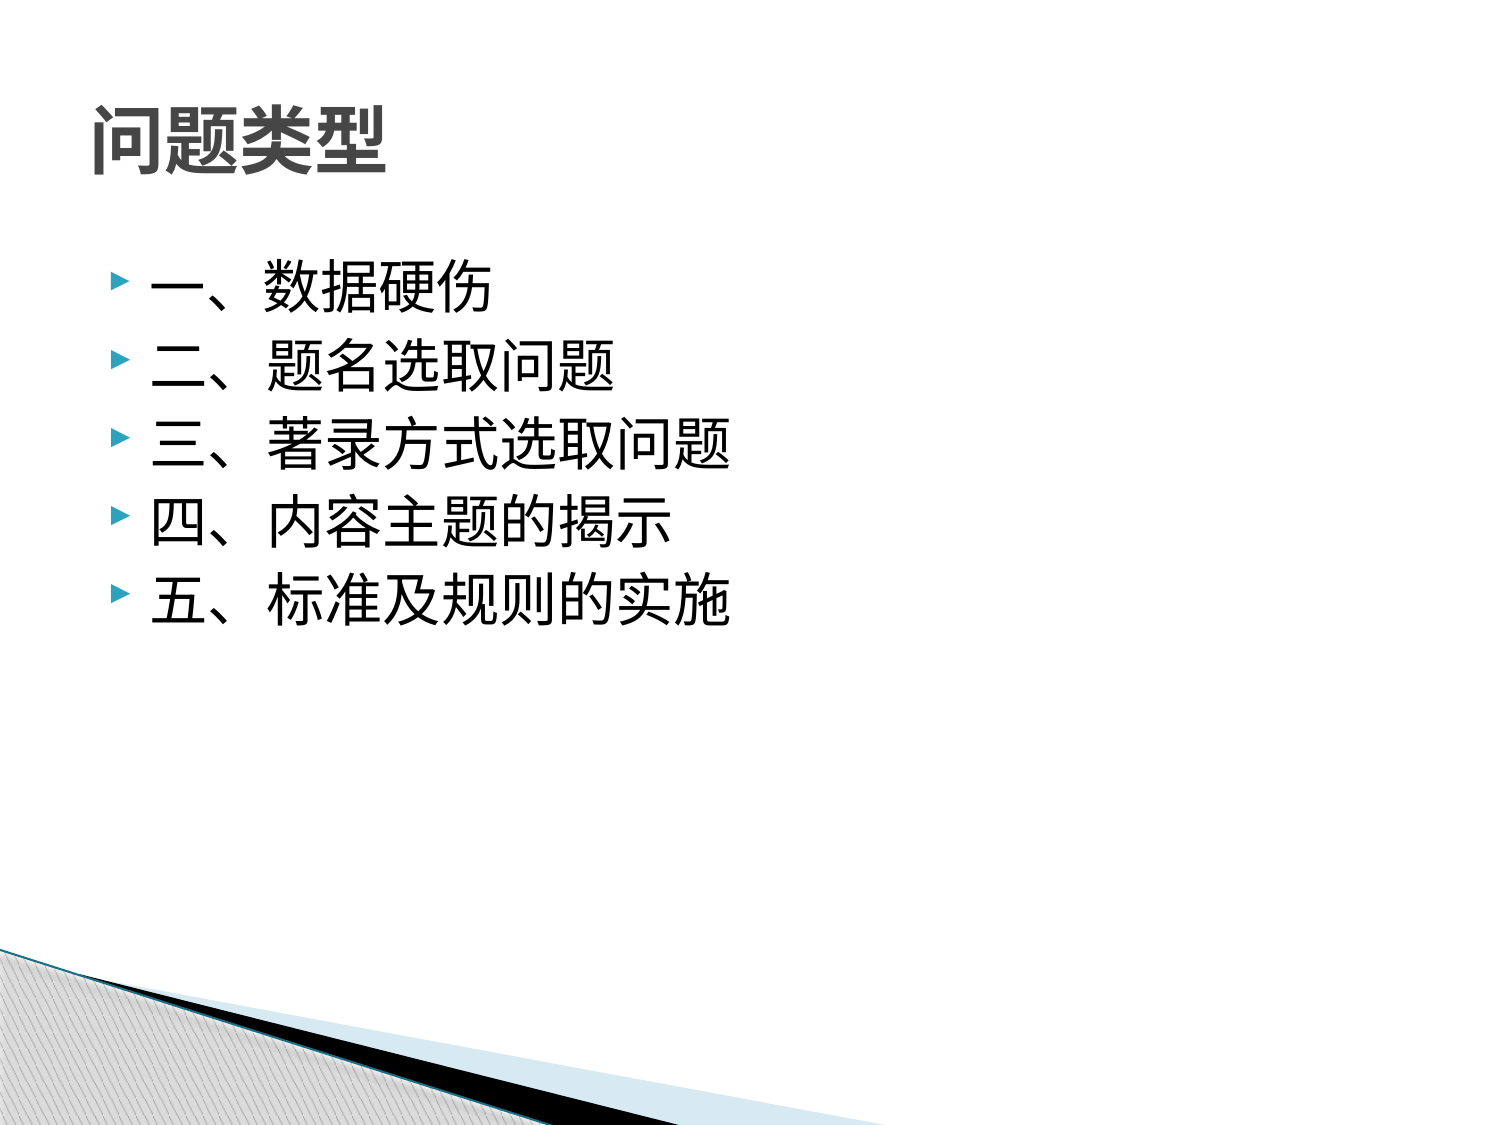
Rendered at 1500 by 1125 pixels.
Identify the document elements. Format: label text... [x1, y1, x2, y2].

list 一、数据硬伤 二、题名选取问题 三、著录方式选取问题 四、内容主题的揭示 五、标准及规则的实施 [75, 243, 1425, 986]
title 问题类型 [75, 45, 1425, 233]
